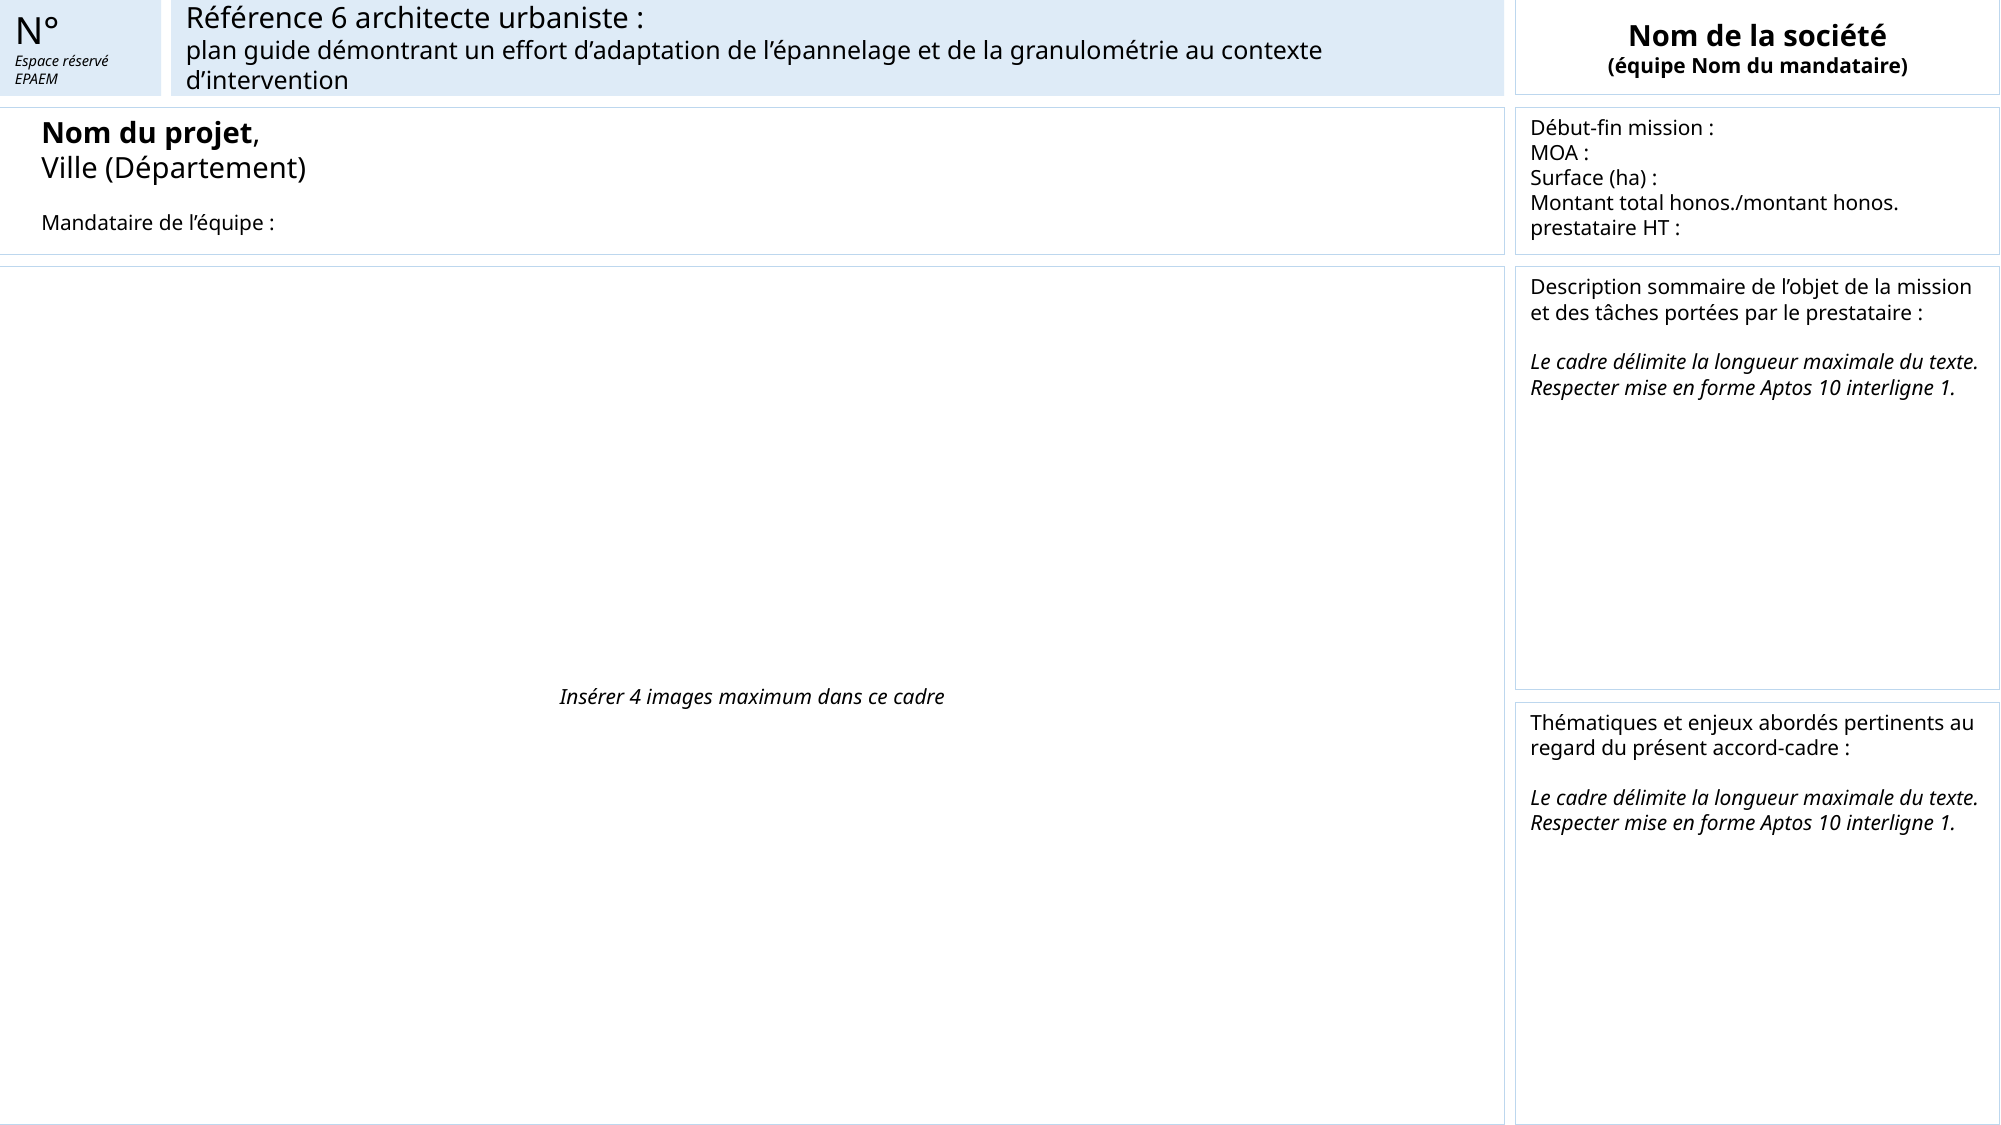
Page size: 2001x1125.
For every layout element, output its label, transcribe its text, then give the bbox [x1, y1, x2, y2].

text_box Nom du projet, Ville (Département) Mandataire de l’équipe : [0, 107, 1505, 255]
text_box Référence 6 architecte urbaniste : plan guide démontrant un effort d’adaptation de l’épannelage et de la granulométrie au contexte d’intervention [171, 0, 1505, 96]
text_box Description sommaire de l’objet de la mission et des tâches portées par le prestataire : Le cadre délimite la longueur maximale du texte. Respecter mise en forme Aptos 10 interligne 1. [1515, 266, 2000, 690]
text_box N° Espace réservé EPAEM [0, 0, 162, 96]
text_box Nom de la société (équipe Nom du mandataire) [1515, 0, 2000, 95]
text_box Début-fin mission : MOA : Surface (ha) : Montant total honos./montant honos. prestataire HT : [1515, 107, 2000, 255]
text_box Thématiques et enjeux abordés pertinents au regard du présent accord-cadre : Le cadre délimite la longueur maximale du texte. Respecter mise en forme Aptos 10 interligne 1. [1515, 702, 2000, 1125]
text_box Insérer 4 images maximum dans ce cadre [0, 266, 1505, 1125]
